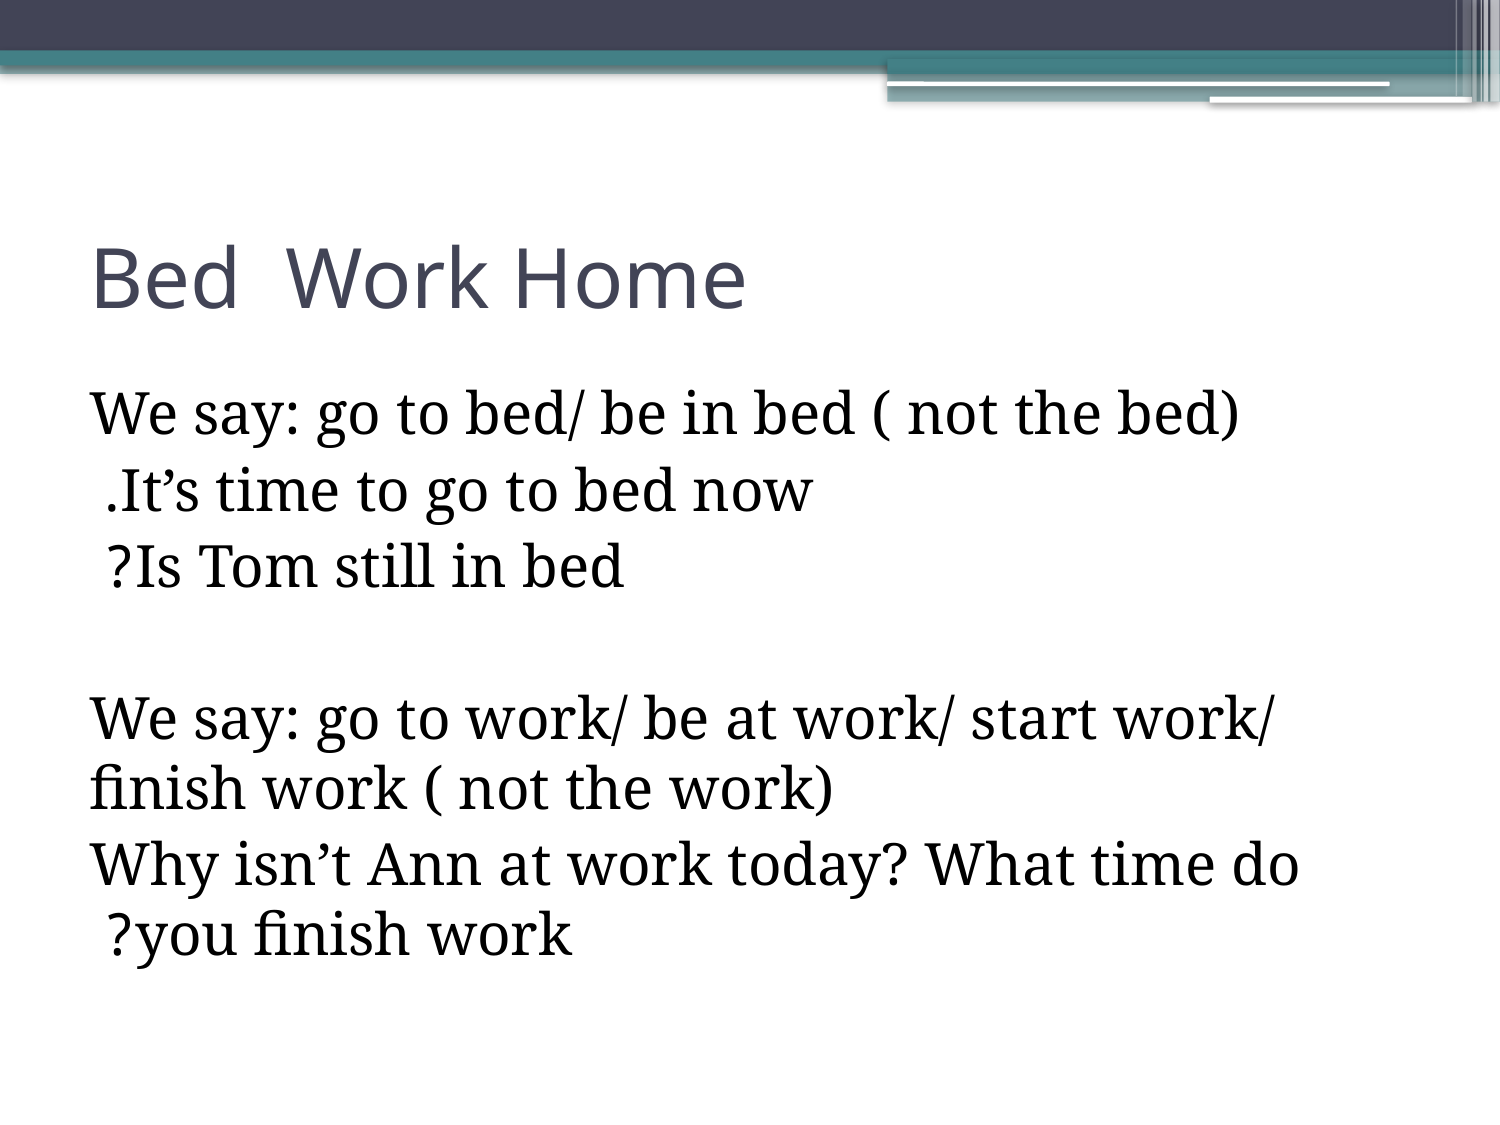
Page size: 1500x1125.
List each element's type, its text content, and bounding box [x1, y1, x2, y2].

title Bed Work Home [75, 187, 1425, 363]
list We say: go to bed/ be in bed ( not the bed) It’s time to go to bed now. Is Tom still in bed? We say: go to work/ be at work/ start work/ finish work ( not the work) Why isn’t Ann at work today? What time do you finish work? [75, 368, 1425, 1079]
